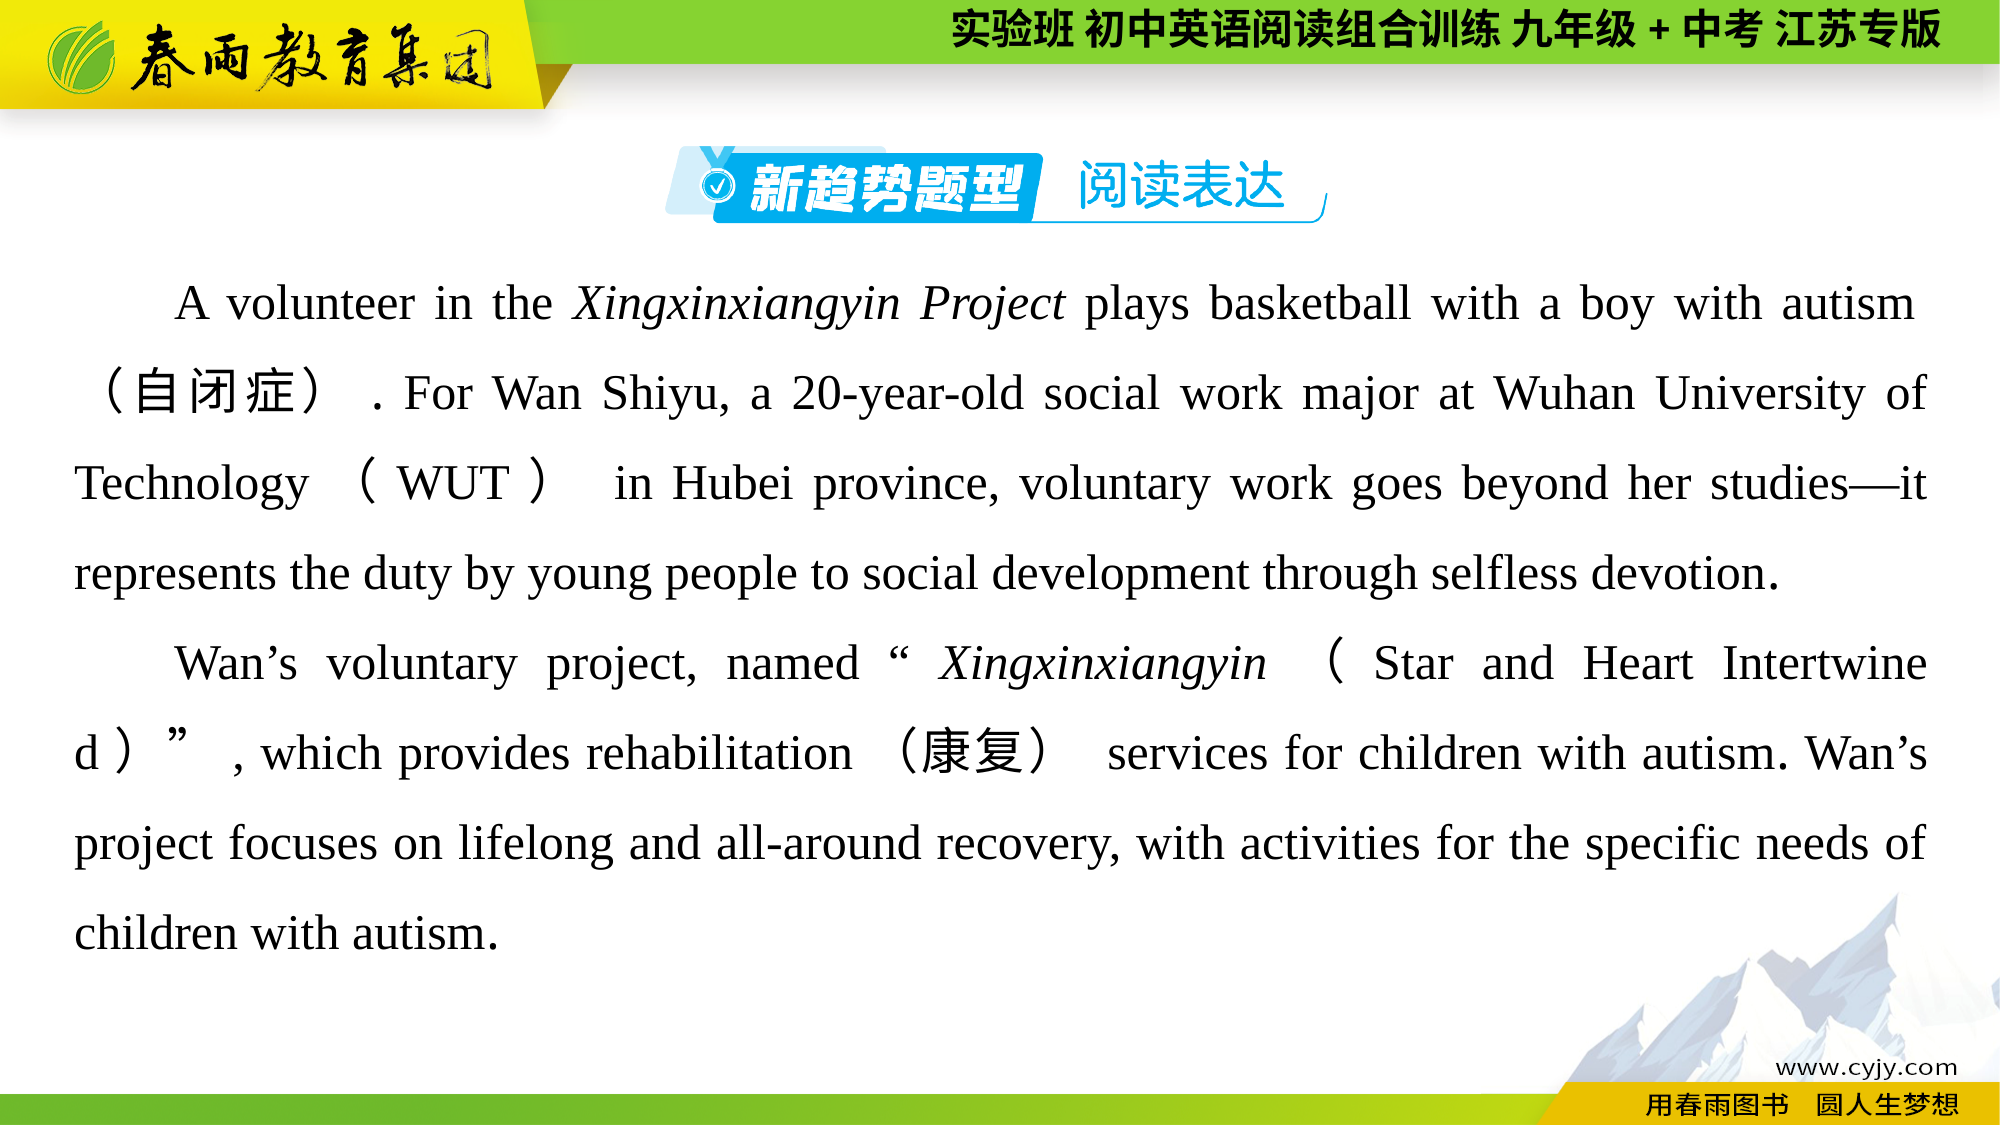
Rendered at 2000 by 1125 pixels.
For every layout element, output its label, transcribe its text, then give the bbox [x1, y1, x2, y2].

list A volunteer in the Xingxinxiangyin Project plays basketball with a boy with autism（自闭症）. For Wan Shiyu, a 20-year-old social work major at Wuhan University of Technology（WUT） in Hubei province, voluntary work goes beyond her studies—it represents the duty by young people to social development through selfless devotion. Wan’s voluntary project, named “ Xingxinxiangyin（Star and Heart Intertwined）”, which provides rehabilitation（康复） services for children with autism. Wan’s project focuses on lifelong and all-around recovery, with activities for the specific needs of children with autism. [59, 231, 1944, 974]
picture [0, 0, 2000, 1125]
